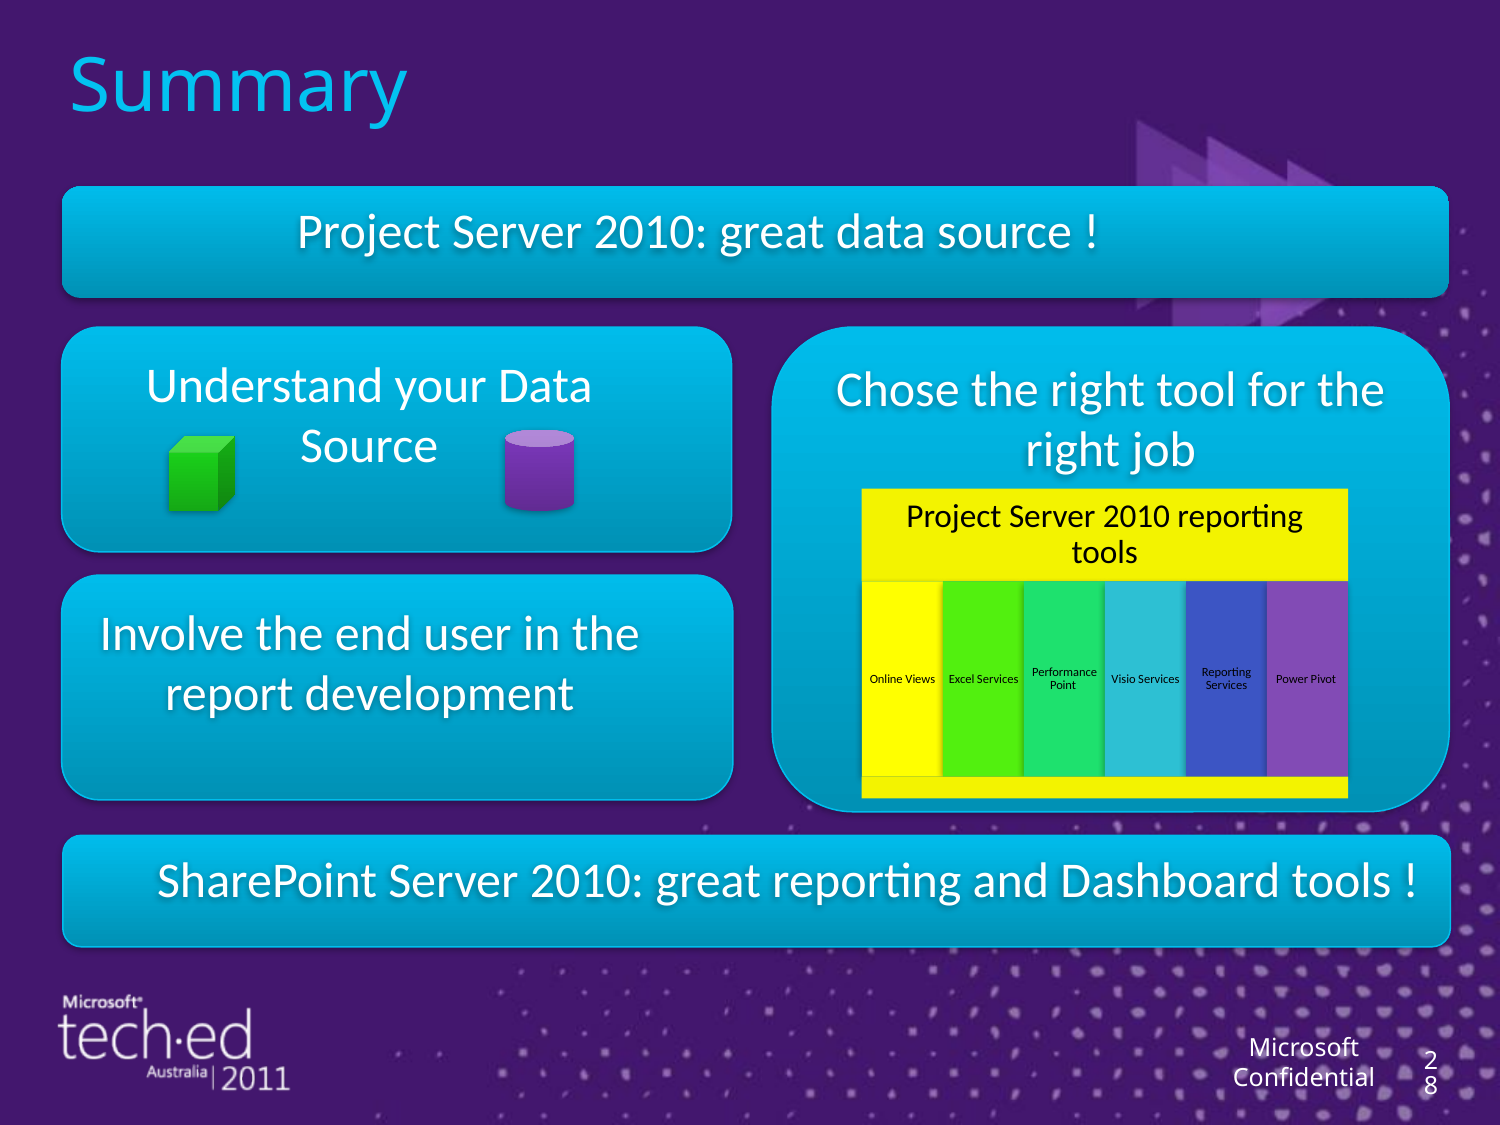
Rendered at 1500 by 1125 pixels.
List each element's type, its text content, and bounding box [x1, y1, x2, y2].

title Summary [54, 27, 1430, 137]
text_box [61, 326, 732, 553]
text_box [61, 574, 734, 801]
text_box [61, 186, 1450, 299]
footer Microsoft Confidential [1211, 1031, 1397, 1092]
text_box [771, 326, 1450, 812]
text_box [62, 835, 1451, 948]
picture [0, 0, 1500, 1125]
slide_number 28 [1408, 1031, 1467, 1092]
